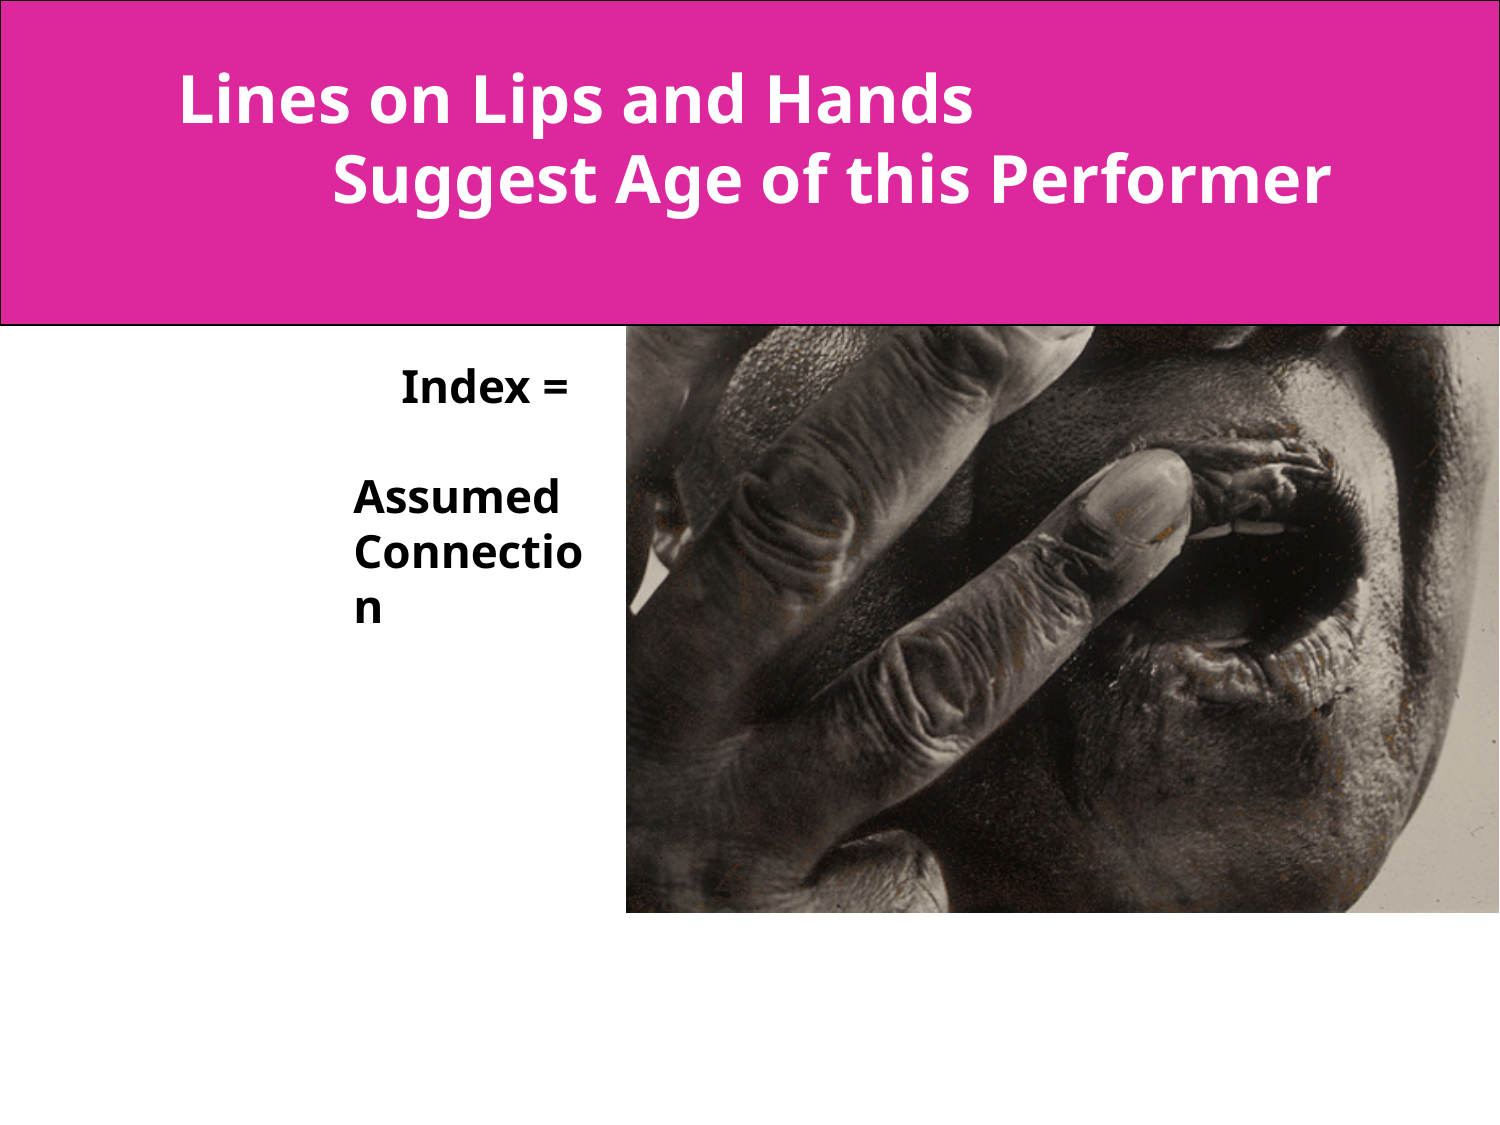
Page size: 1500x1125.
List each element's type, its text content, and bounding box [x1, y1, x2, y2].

text_box [0, 0, 1500, 325]
text_box Index = Assumed Connection [113, 350, 619, 550]
text_box Lines on Lips and Hands Suggest Age of this Performer [162, 49, 1366, 225]
picture [624, 324, 1500, 915]
